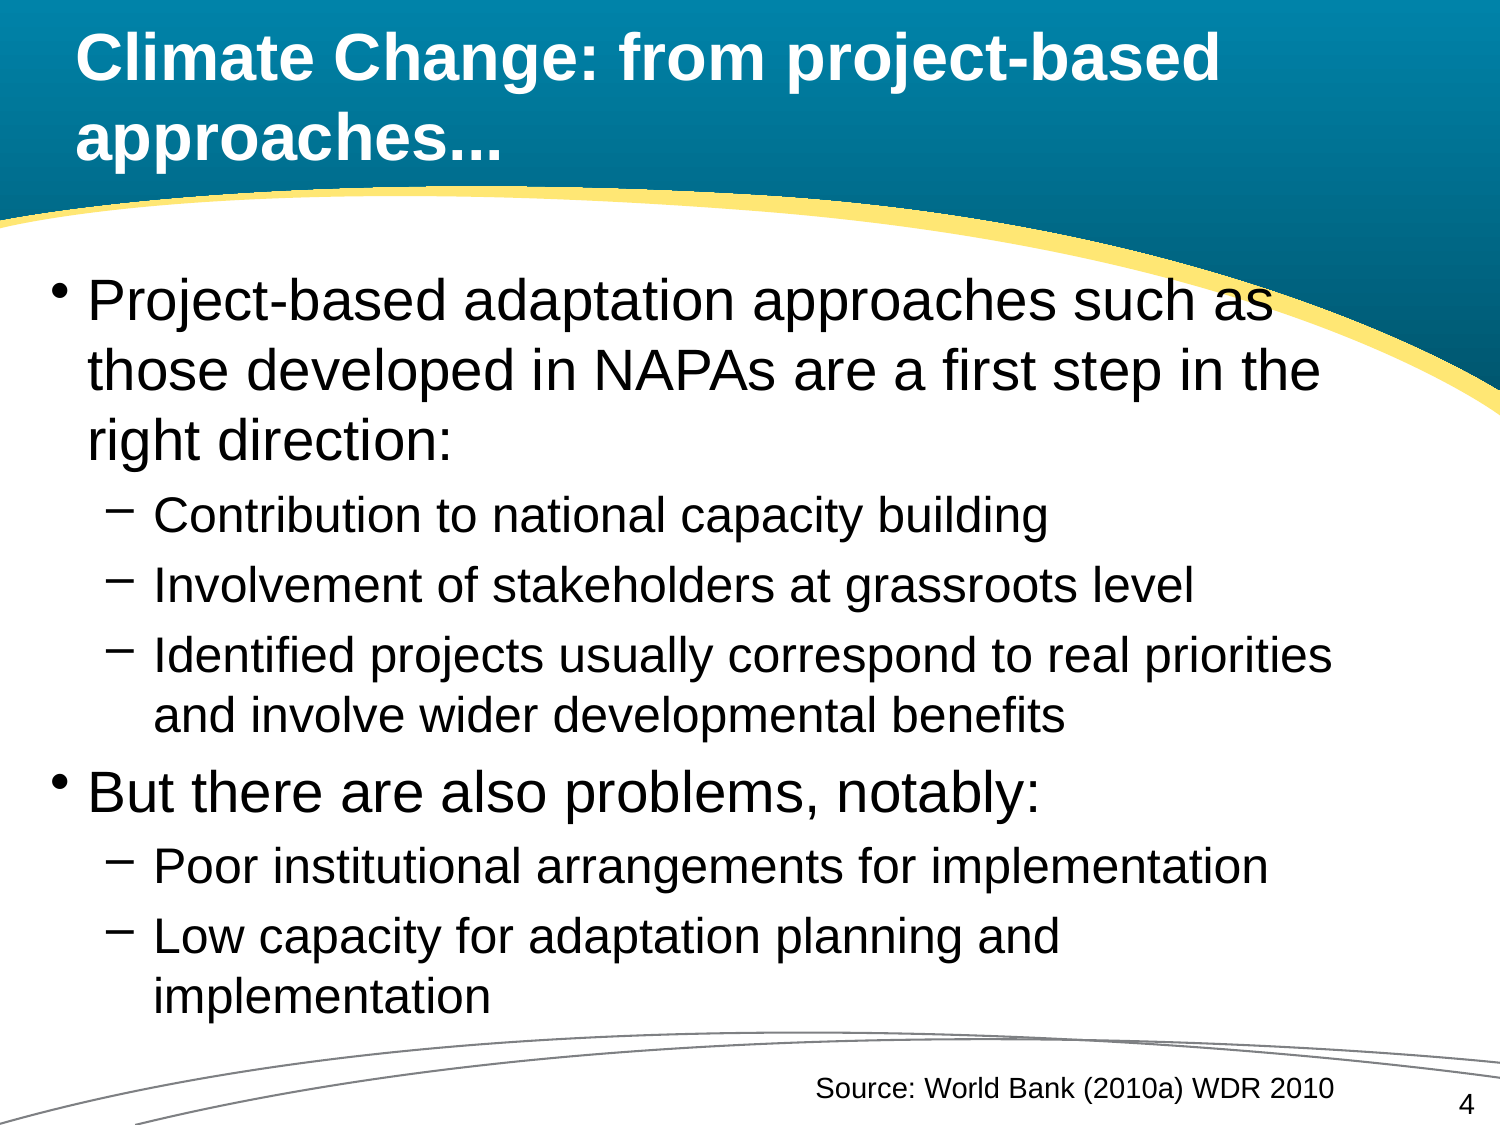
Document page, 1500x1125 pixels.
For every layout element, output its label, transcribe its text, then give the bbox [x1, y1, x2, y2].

text_box Source: World Bank (2010a) WDR 2010 [774, 1062, 1350, 1112]
list Project-based adaptation approaches such as those developed in NAPAs are a first step in the right direction: Contribution to national capacity building Involvement of stakeholders at grassroots level Identified projects usually correspond to real priorities and involve wider developmental benefits But there are also problems, notably: Poor institutional arrangements for implementation Low capacity for adaptation planning and implementation [49, 262, 1376, 1051]
title Climate Change: from project-based approaches... [74, 0, 1476, 188]
slide_number 4 [1124, 1084, 1476, 1113]
